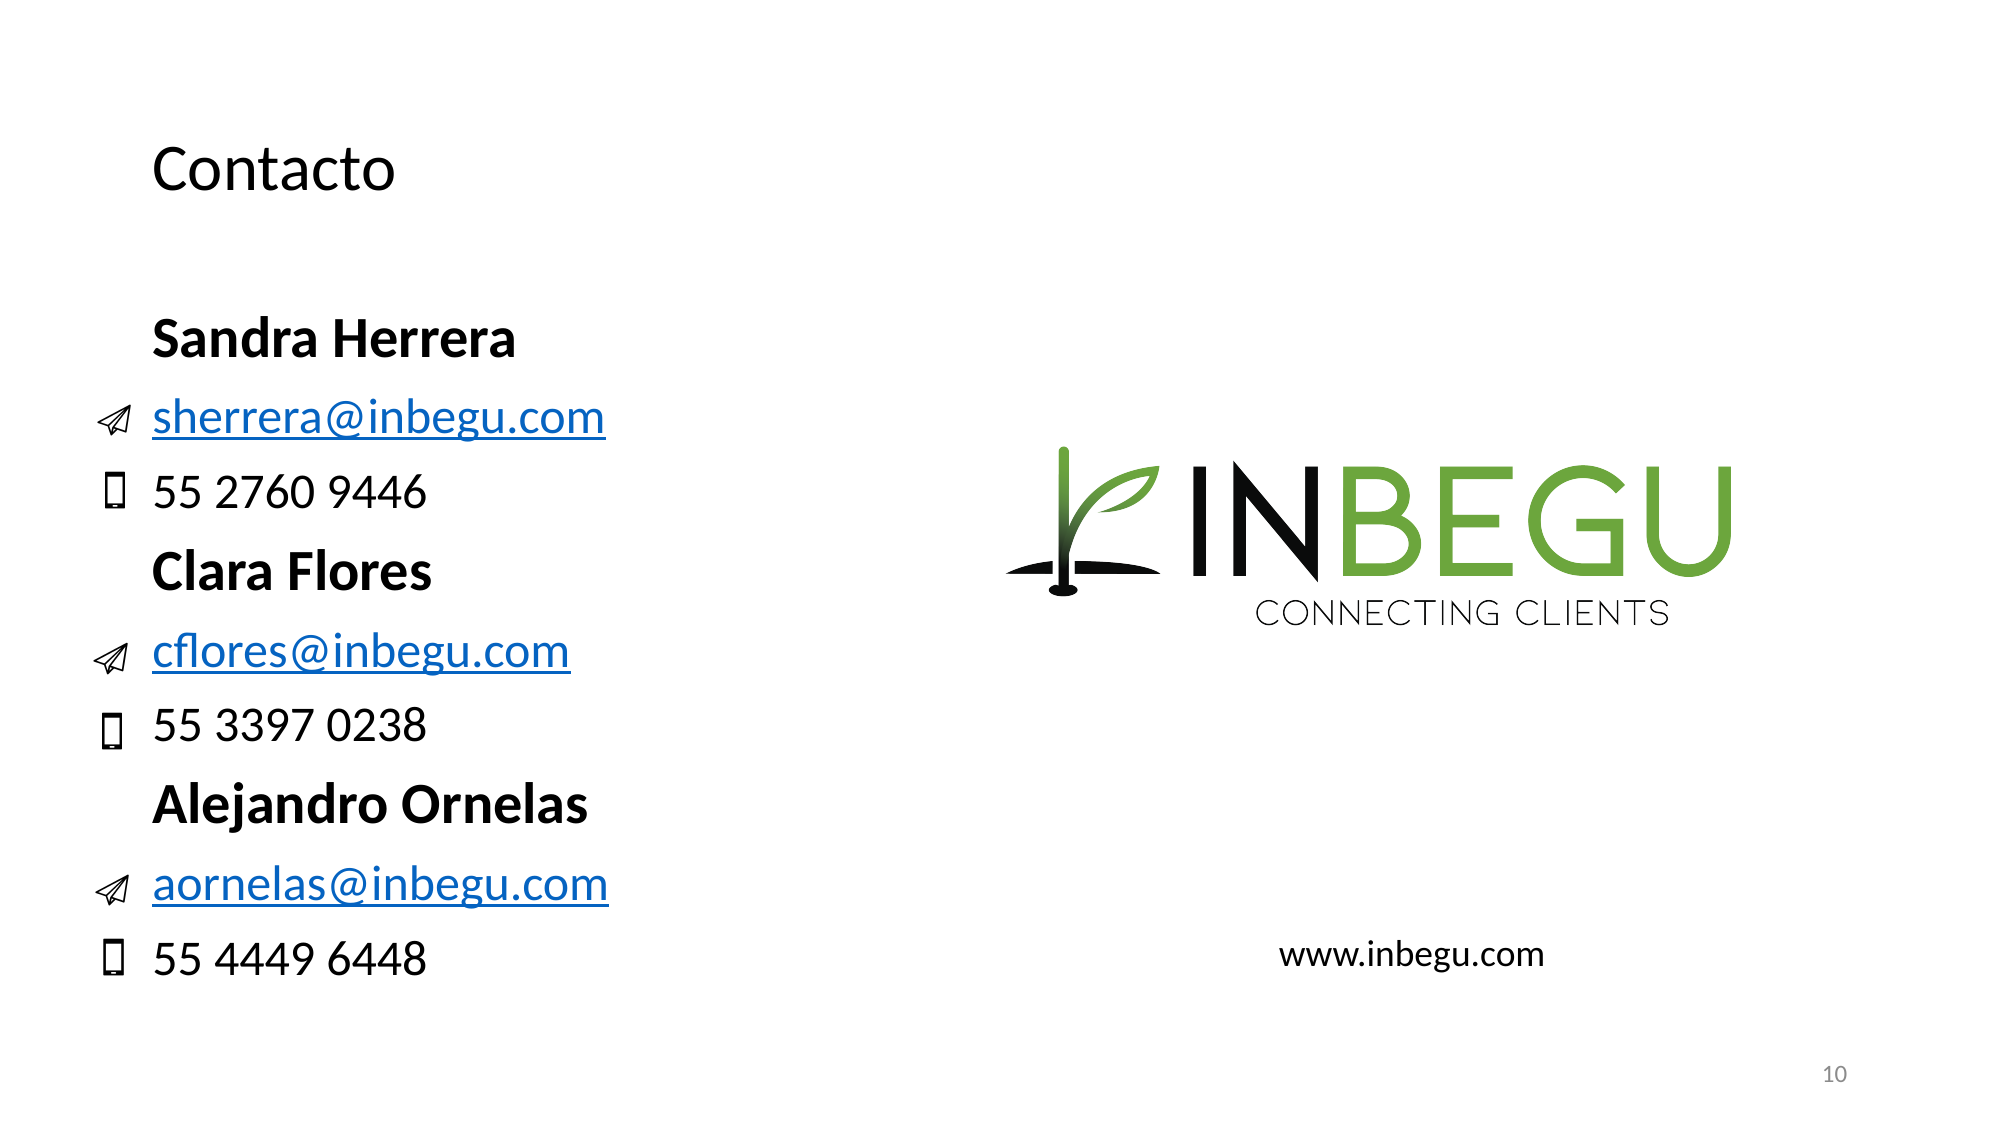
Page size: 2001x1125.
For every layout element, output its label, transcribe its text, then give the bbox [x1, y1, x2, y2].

slide_number 10 [1412, 1042, 1863, 1103]
picture [999, 247, 1739, 832]
title Contacto [137, 67, 1863, 271]
text_box www.inbegu.com [1264, 921, 1561, 982]
picture [90, 638, 131, 679]
list Sandra Herrera sherrera@inbegu.com 55 2760 9446 Clara Flores cflores@inbegu.com 55 3397 0238 Alejandro Ornelas aornelas@inbegu.com 55 4449 6448 [137, 299, 746, 1014]
picture [95, 470, 135, 510]
picture [93, 937, 134, 977]
picture [93, 400, 134, 440]
picture [92, 710, 132, 751]
picture [92, 870, 132, 910]
